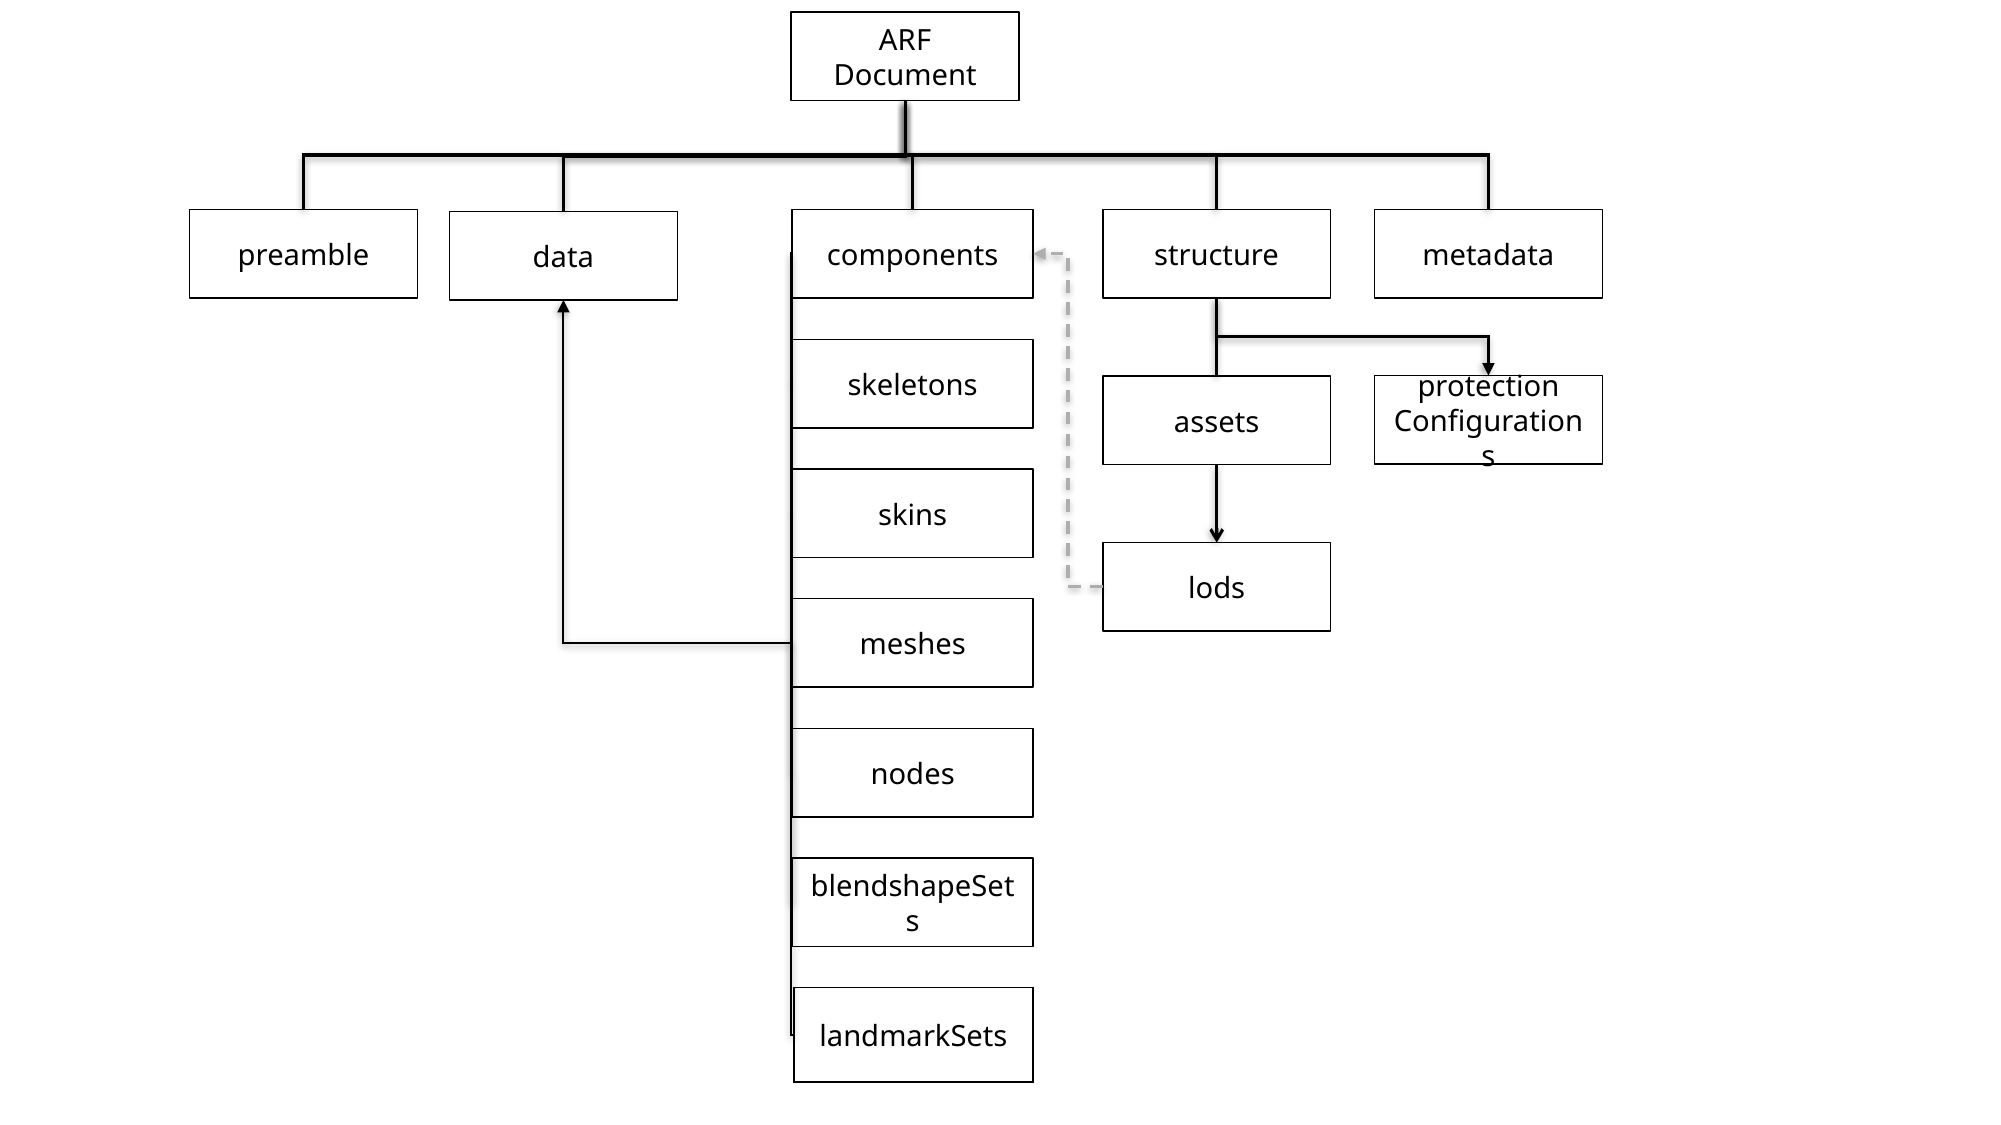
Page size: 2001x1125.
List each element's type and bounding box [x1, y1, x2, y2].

text_box [188, 11, 1603, 1083]
